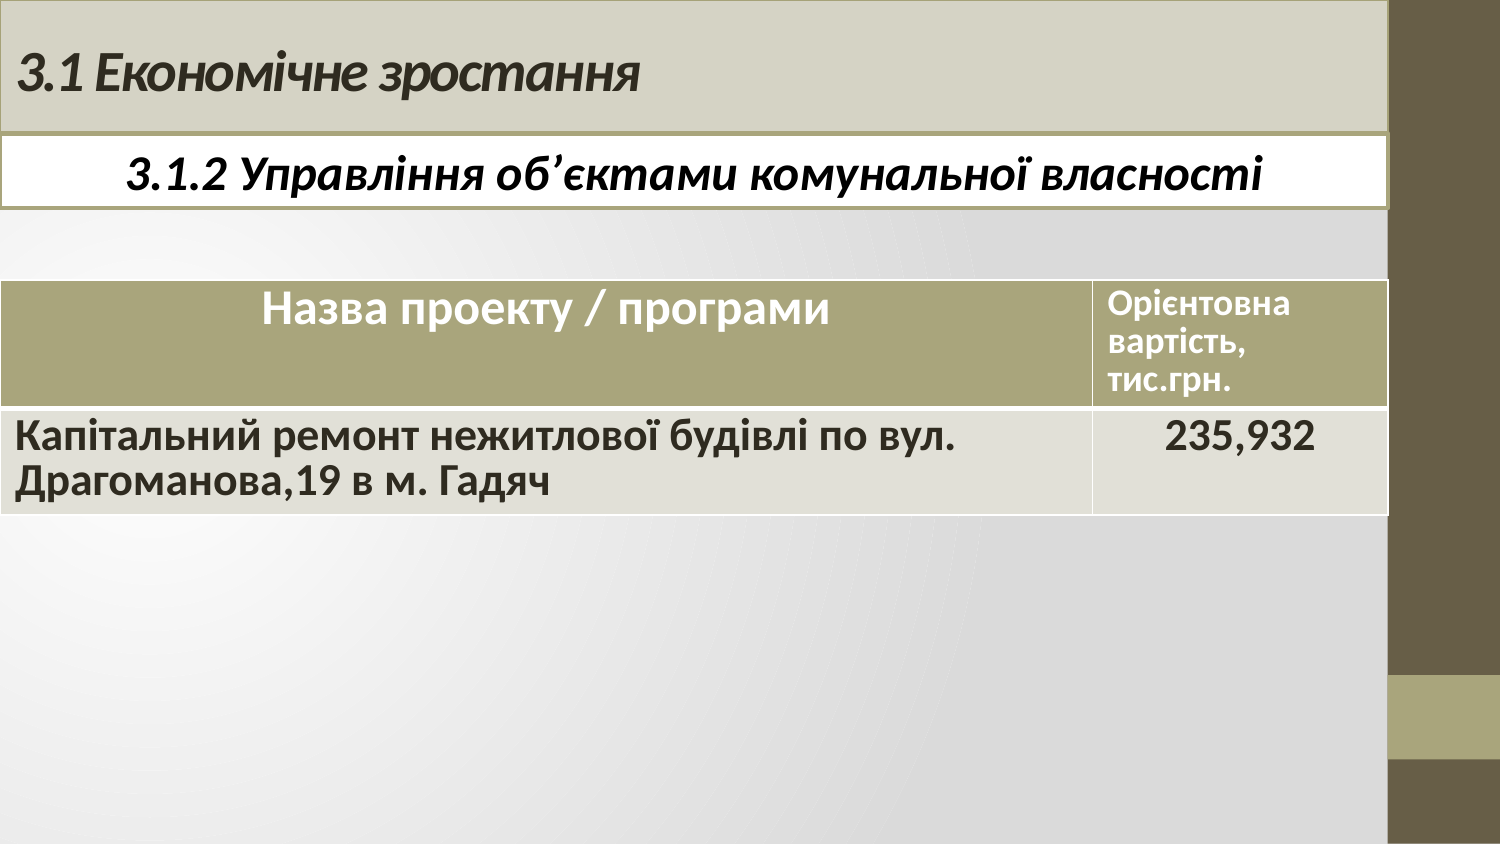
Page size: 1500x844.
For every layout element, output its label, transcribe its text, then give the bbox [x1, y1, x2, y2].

table_cell 235,932 [1093, 411, 1387, 514]
title 3.1 Економічне зростання [0, 0, 1389, 131]
table_header Орієнтовна вартість, тис.грн. [1093, 281, 1387, 406]
table_cell Капітальний ремонт нежитлової будівлі по вул. Драгоманова,19 в м. Гадяч [1, 411, 1092, 514]
text_box 3.1.2 Управління об’єктами комунальної власності [0, 131, 1390, 210]
table_header Назва проекту / програми [1, 281, 1092, 406]
